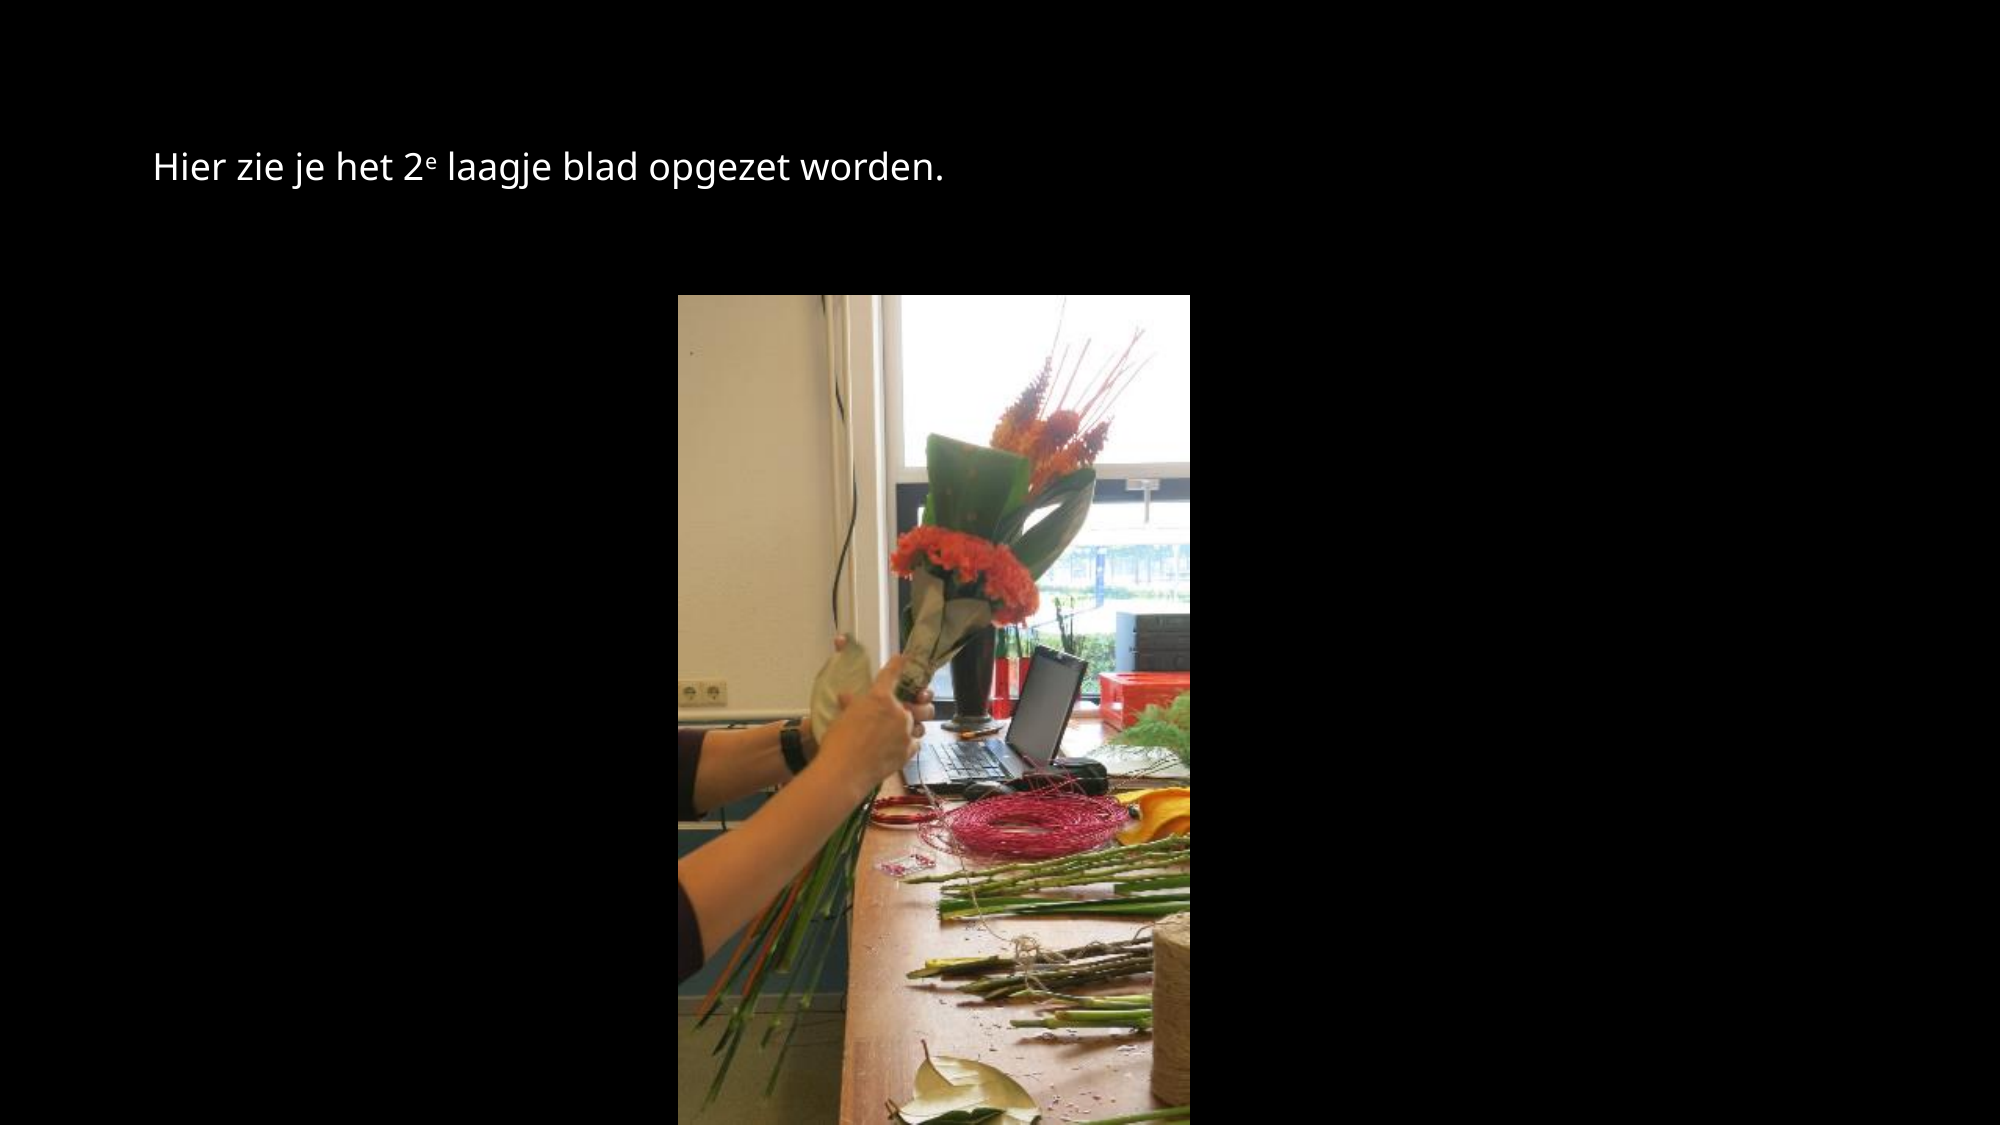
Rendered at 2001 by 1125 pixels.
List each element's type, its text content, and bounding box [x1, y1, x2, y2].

picture [678, 295, 1190, 1125]
title Hier zie je het 2e laagje blad opgezet worden. [137, 59, 1863, 278]
